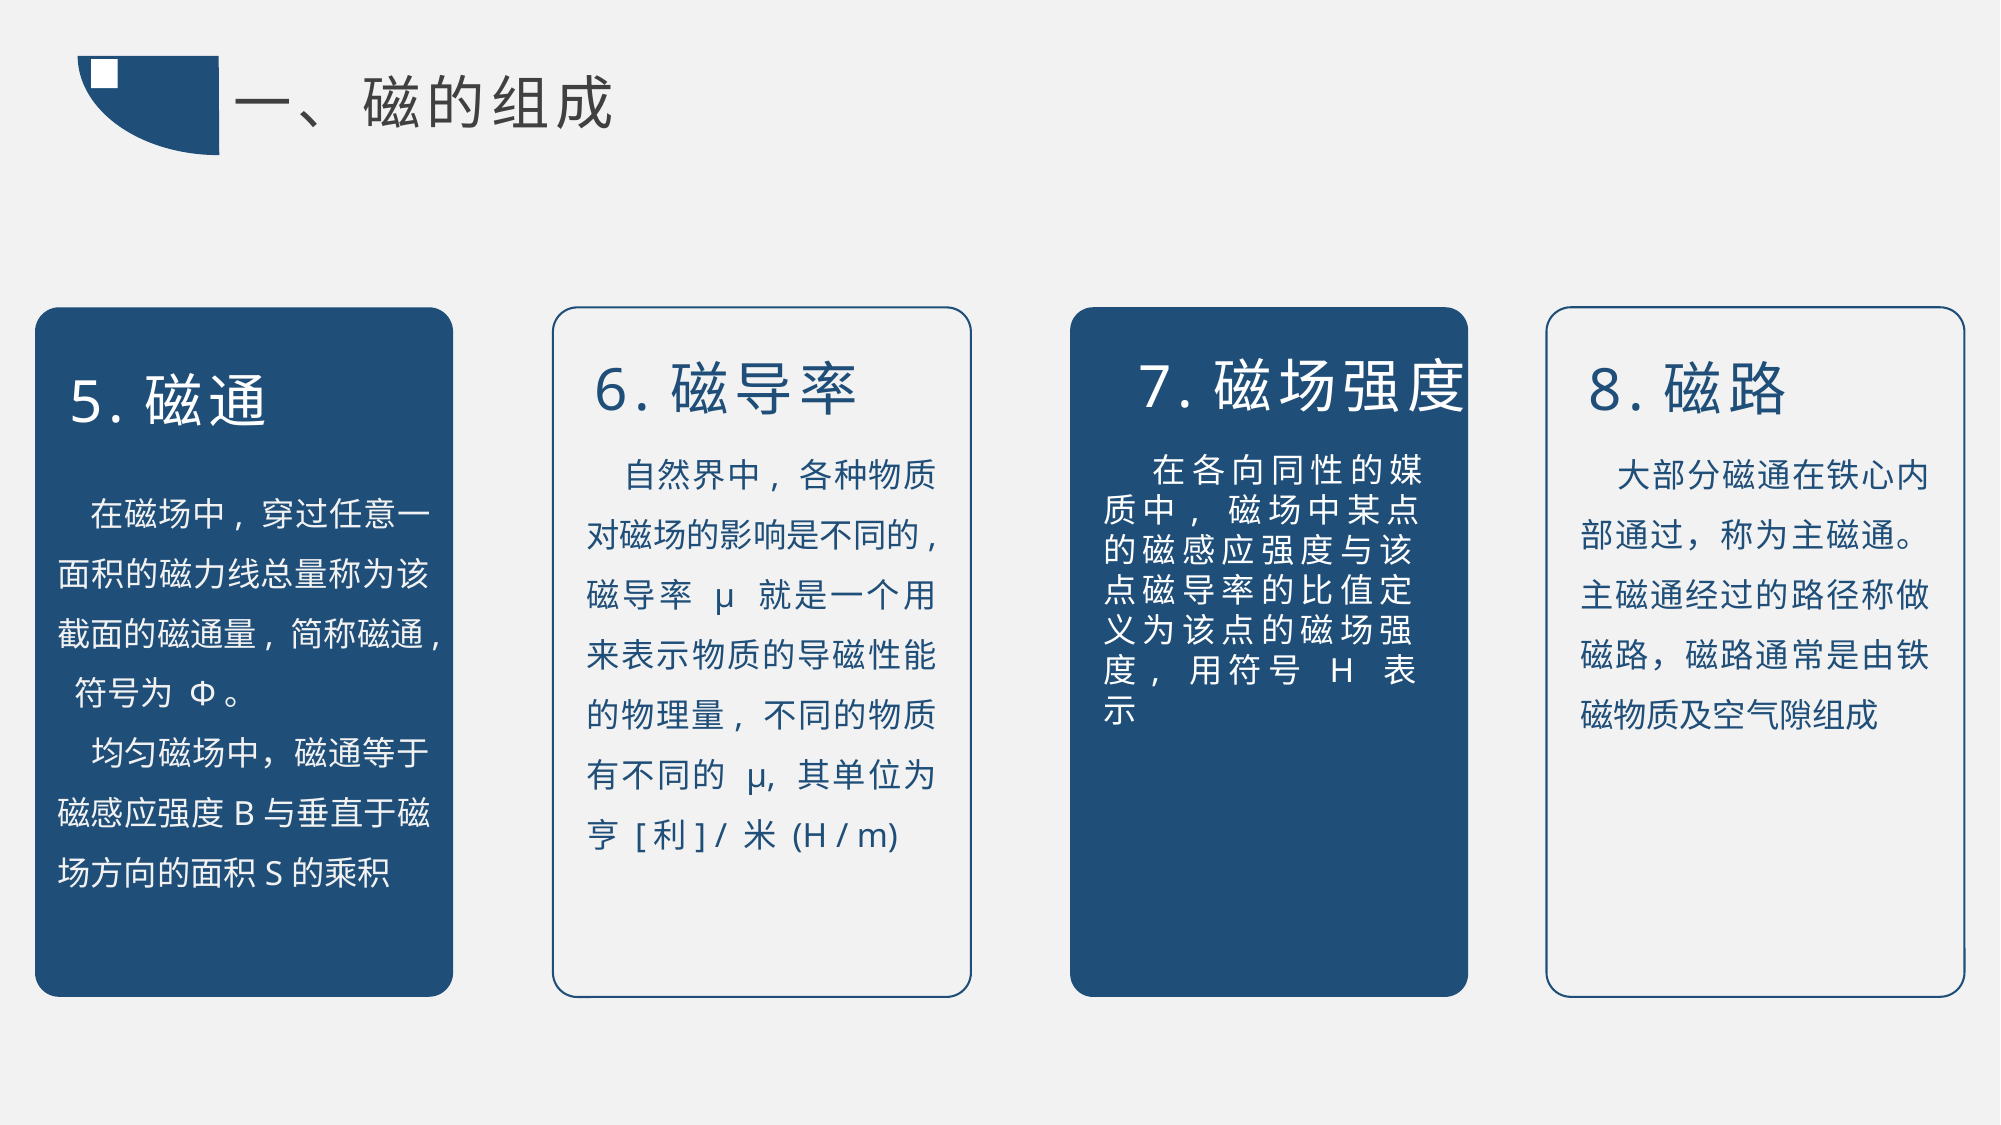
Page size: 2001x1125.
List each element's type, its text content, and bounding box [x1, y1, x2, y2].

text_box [1546, 307, 1965, 997]
text_box 7.磁场强度 [1123, 341, 1545, 428]
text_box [77, 0, 925, 156]
text_box [1069, 306, 1470, 999]
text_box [34, 307, 454, 997]
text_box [552, 307, 971, 997]
text_box 在各向同性的媒质中, 磁场中某点的磁感应强度与该点磁导率的比值定义为该点的磁场强度, 用符号 H 表示 [1088, 441, 1456, 779]
